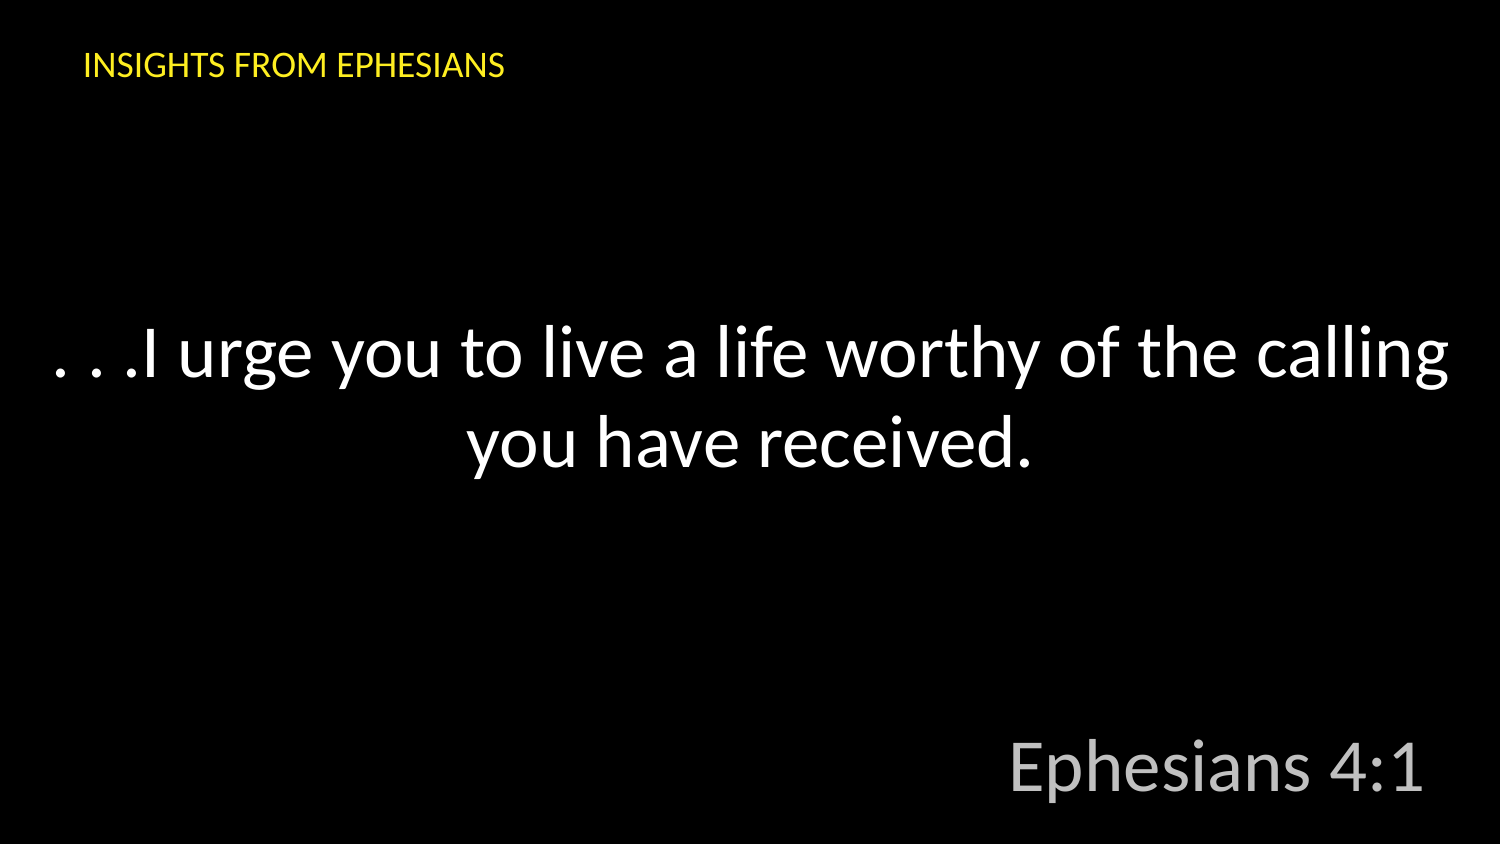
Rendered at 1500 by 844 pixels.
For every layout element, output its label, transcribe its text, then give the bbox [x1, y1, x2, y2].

text_box Ephesians 4:1 [672, 709, 1458, 814]
text_box INSIGHTS FROM EPHESIANS [68, 32, 546, 93]
text_box . . .I urge you to live a life worthy of the calling you have received. [31, 294, 1471, 490]
